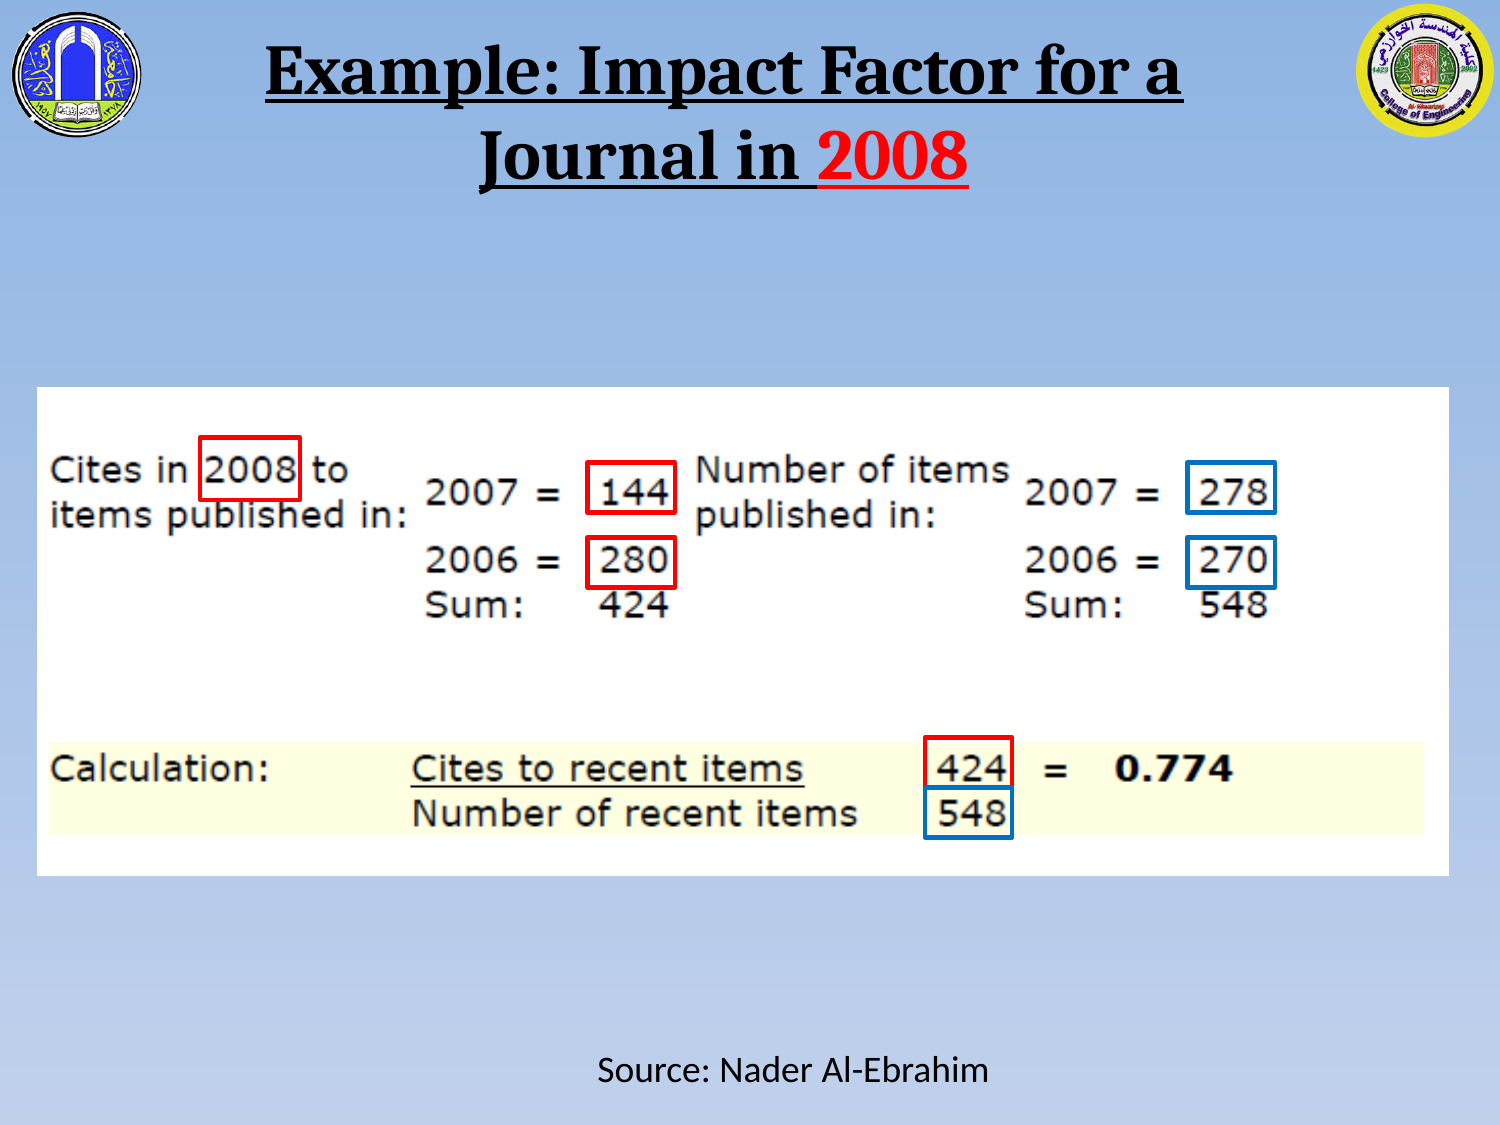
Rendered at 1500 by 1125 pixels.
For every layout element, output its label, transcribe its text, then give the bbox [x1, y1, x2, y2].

picture [1355, 3, 1495, 138]
title Example: Impact Factor for a Journal in 2008 [136, 14, 1312, 203]
picture [37, 387, 1449, 876]
picture [11, 11, 142, 138]
text_box Source: Nader Al-Ebrahim [387, 1037, 1200, 1098]
